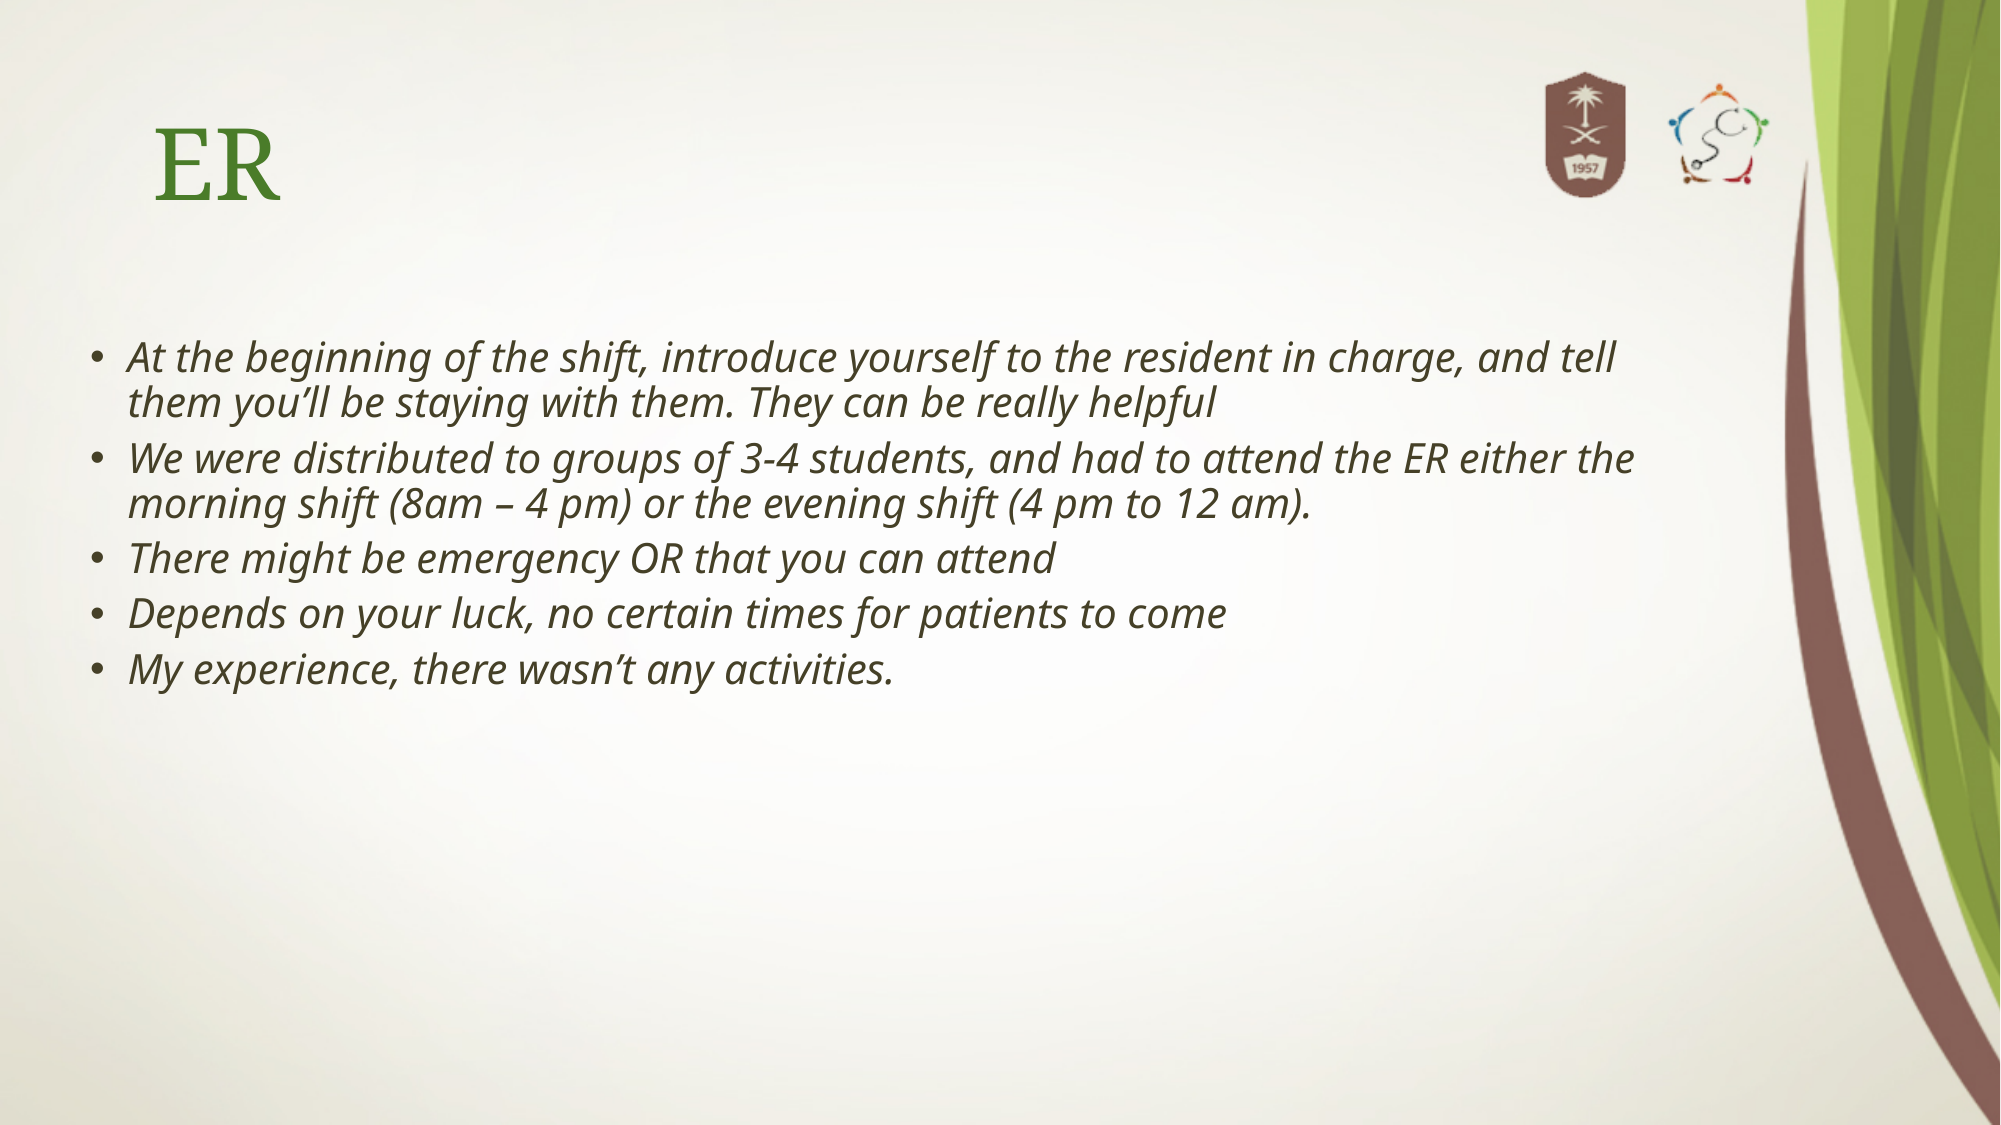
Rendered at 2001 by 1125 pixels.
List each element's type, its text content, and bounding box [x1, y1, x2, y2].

picture [0, 0, 2001, 1125]
title ER [137, 59, 1863, 278]
list At the beginning of the shift, introduce yourself to the resident in charge, and tell them you’ll be staying with them. They can be really helpful We were distributed to groups of 3-4 students, and had to attend the ER either the morning shift (8am – 4 pm) or the evening shift (4 pm to 12 am). There might be emergency OR that you can attend Depends on your luck, no certain times for patients to come My experience, there wasn’t any activities. [0, 328, 1725, 1043]
